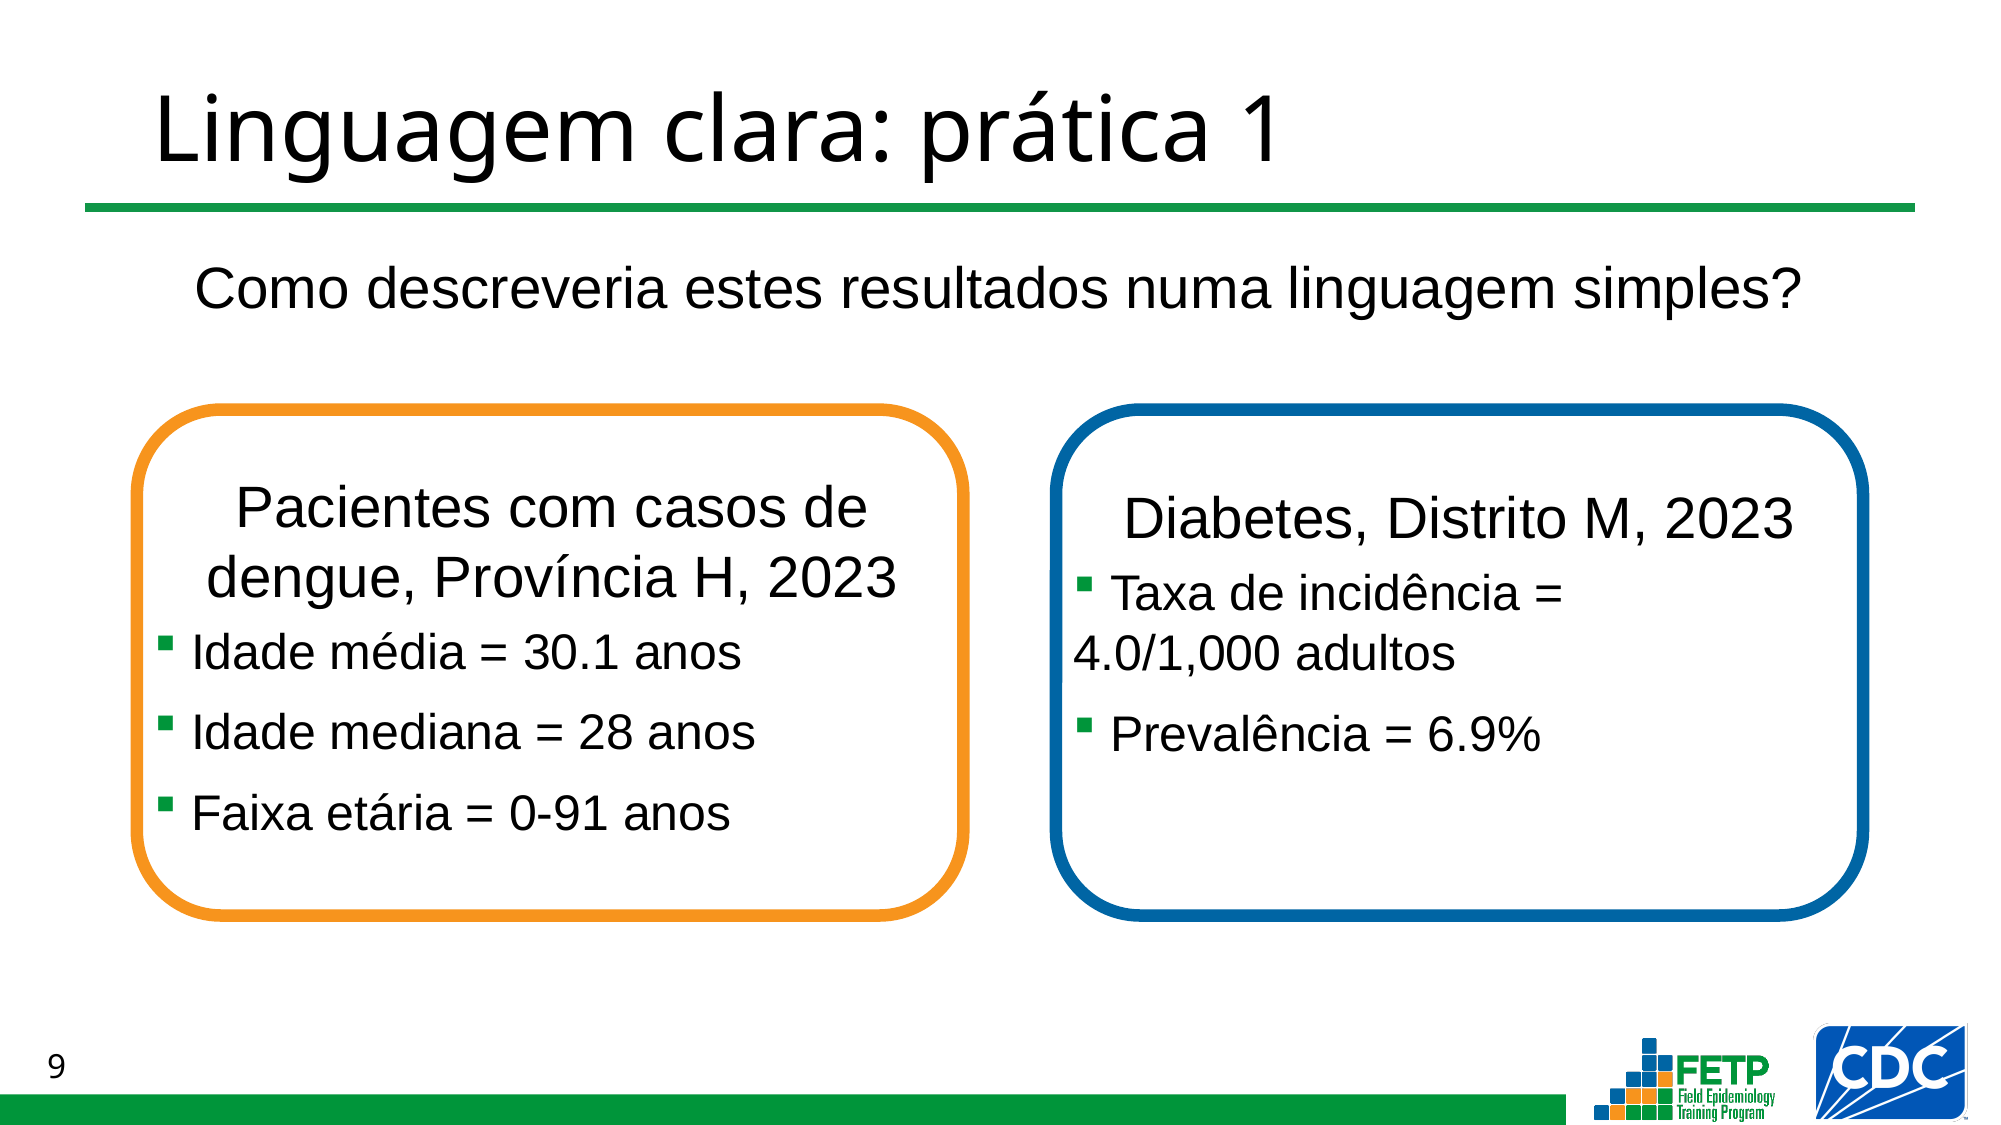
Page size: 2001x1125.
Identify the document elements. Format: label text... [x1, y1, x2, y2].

picture [1813, 1023, 1968, 1122]
text_box [1054, 408, 1865, 917]
picture [1594, 1038, 1775, 1122]
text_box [136, 409, 966, 916]
title Linguagem clara: prática 1 [137, 75, 1863, 207]
list Como descreveria estes resultados numa linguagem simples? [137, 242, 1863, 1004]
